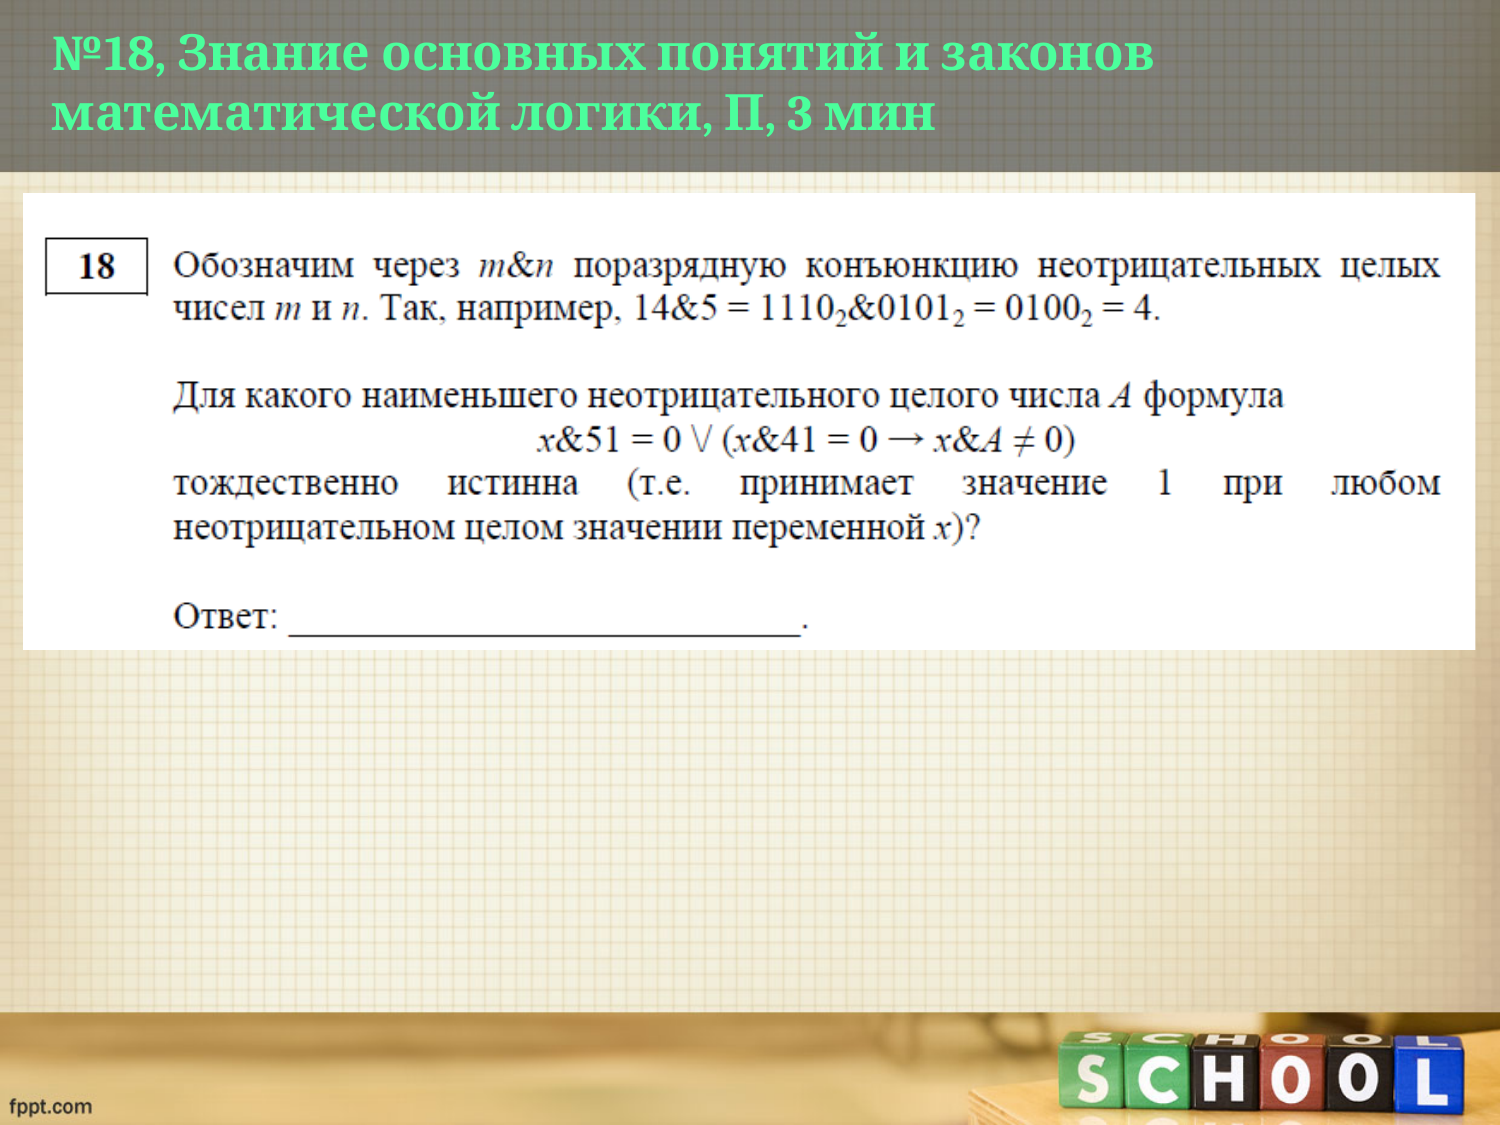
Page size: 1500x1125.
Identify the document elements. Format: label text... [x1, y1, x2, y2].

title №18, Знание основных понятий и законов математической логики, П, 3 мин [36, 24, 1476, 137]
picture [0, 0, 1500, 1125]
